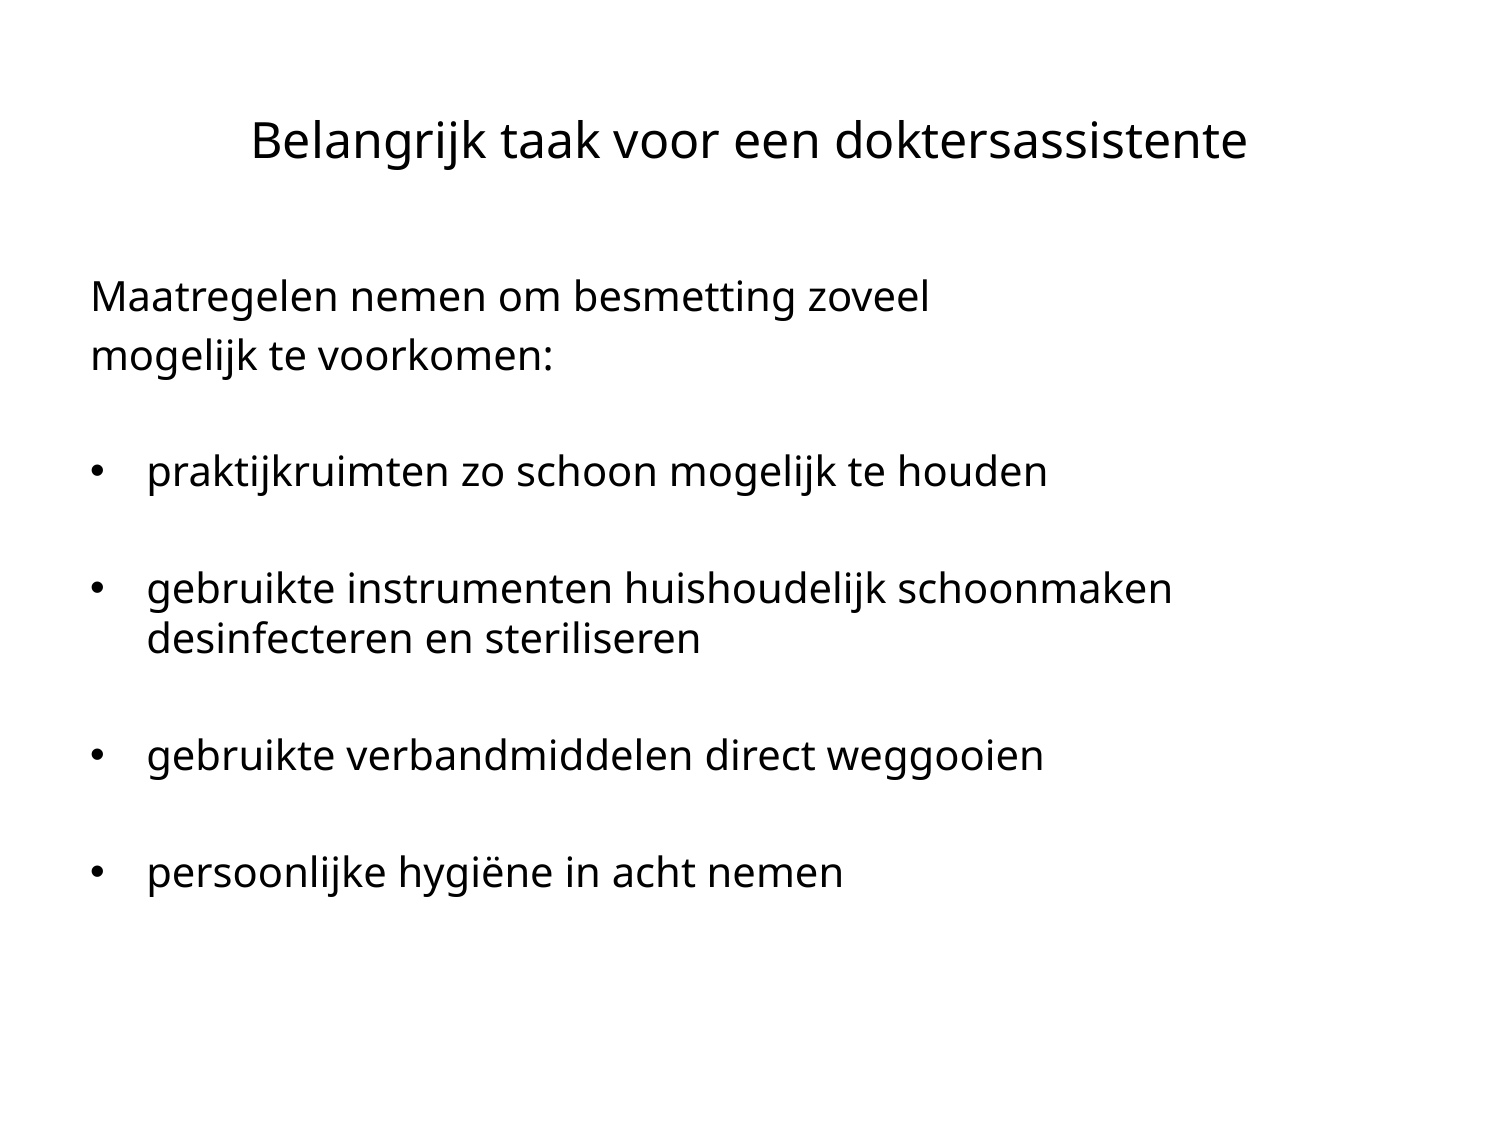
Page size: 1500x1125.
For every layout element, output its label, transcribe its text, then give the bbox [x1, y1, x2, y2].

title Belangrijk taak voor een doktersassistente [75, 45, 1425, 233]
list Maatregelen nemen om besmetting zoveel mogelijk te voorkomen: praktijkruimten zo schoon mogelijk te houden gebruikte instrumenten huishoudelijk schoonmaken desinfecteren en steriliseren gebruikte verbandmiddelen direct weggooien persoonlijke hygiëne in acht nemen [75, 262, 1425, 1005]
